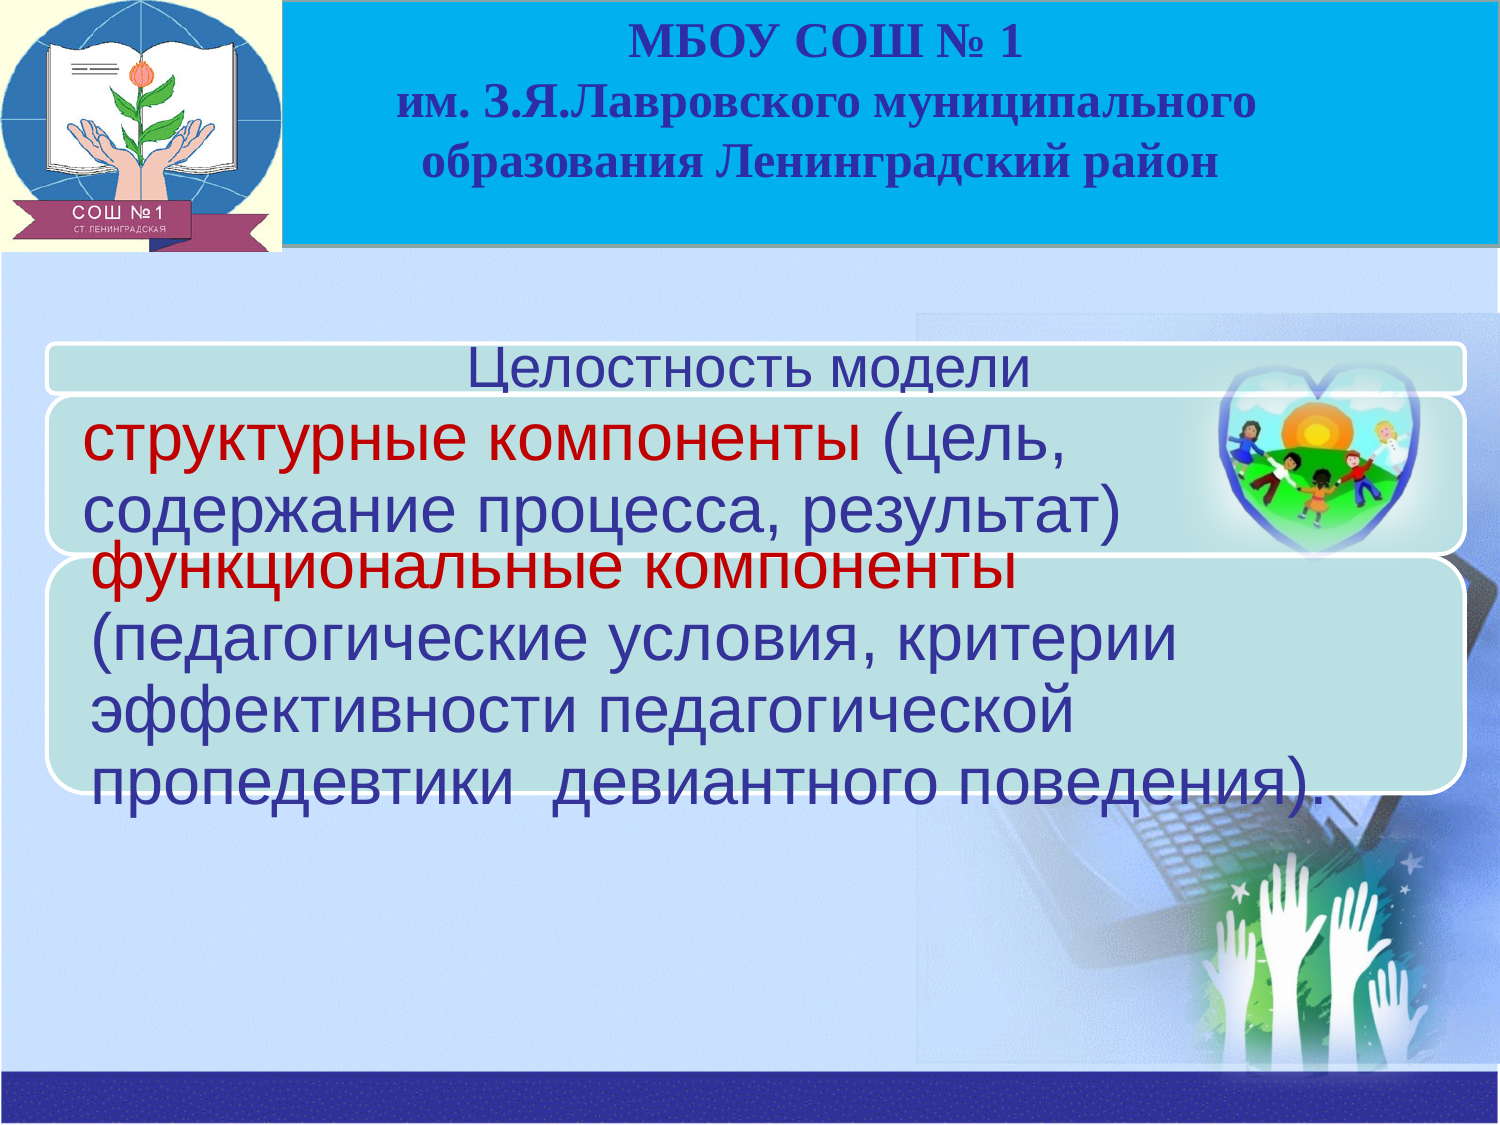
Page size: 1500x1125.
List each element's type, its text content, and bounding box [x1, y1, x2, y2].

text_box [46, 234, 1466, 903]
text_box МБОУ СОШ № 1 им. З.Я.Лавровского муниципального образования Ленинградский район [368, 0, 1285, 195]
picture [0, 0, 1500, 1125]
text_box [282, 0, 1500, 248]
